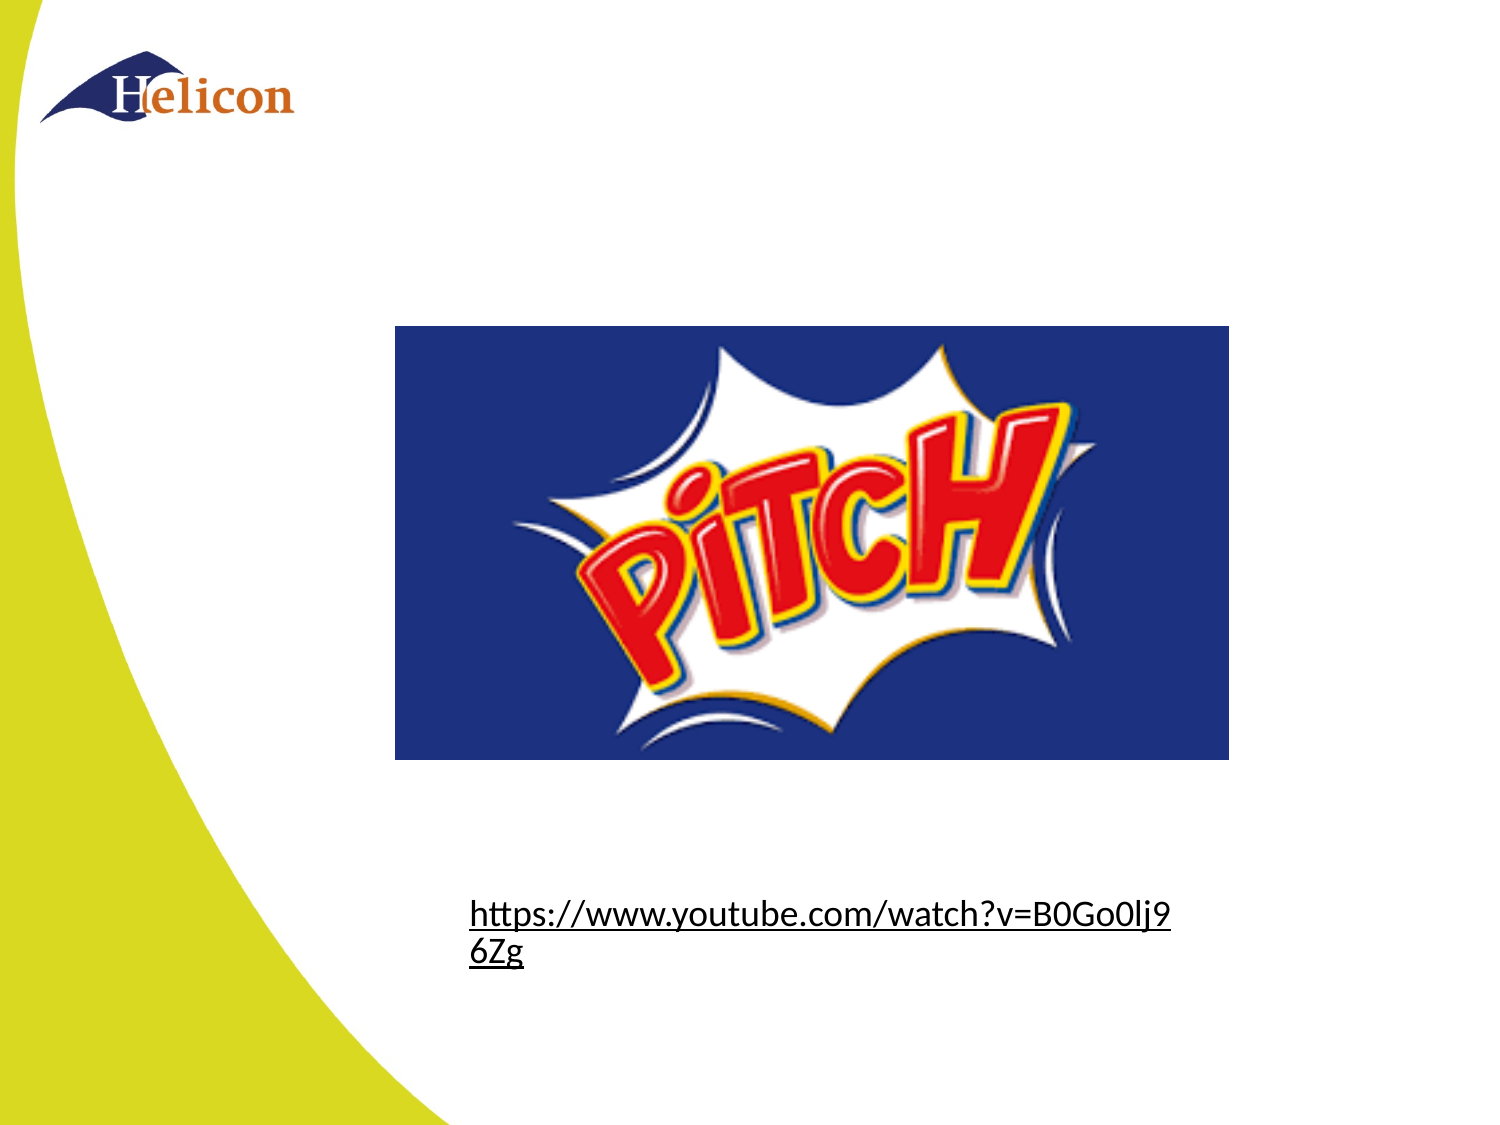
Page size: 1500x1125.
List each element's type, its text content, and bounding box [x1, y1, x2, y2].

picture [0, 0, 1500, 1125]
text_box https://www.youtube.com/watch?v=B0Go0lj96Zg [454, 881, 1205, 987]
